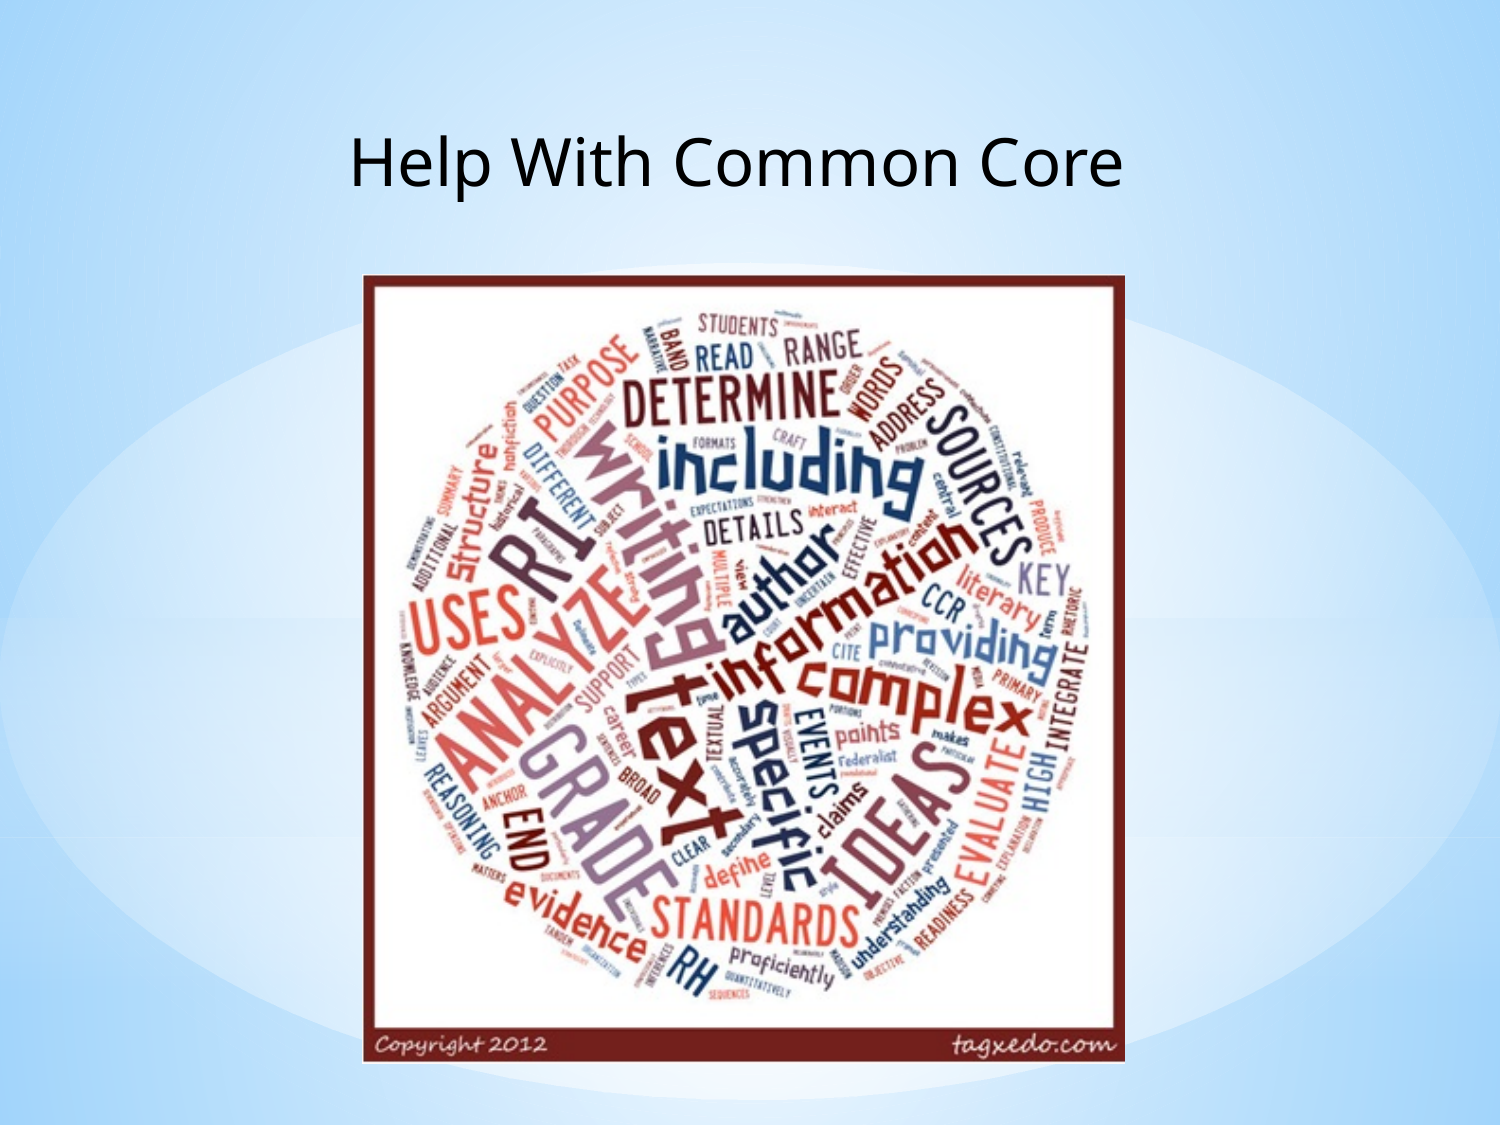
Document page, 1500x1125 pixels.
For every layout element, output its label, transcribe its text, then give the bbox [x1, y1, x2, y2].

picture [362, 274, 1126, 1065]
text_box Help With Common Core [249, 112, 1225, 208]
